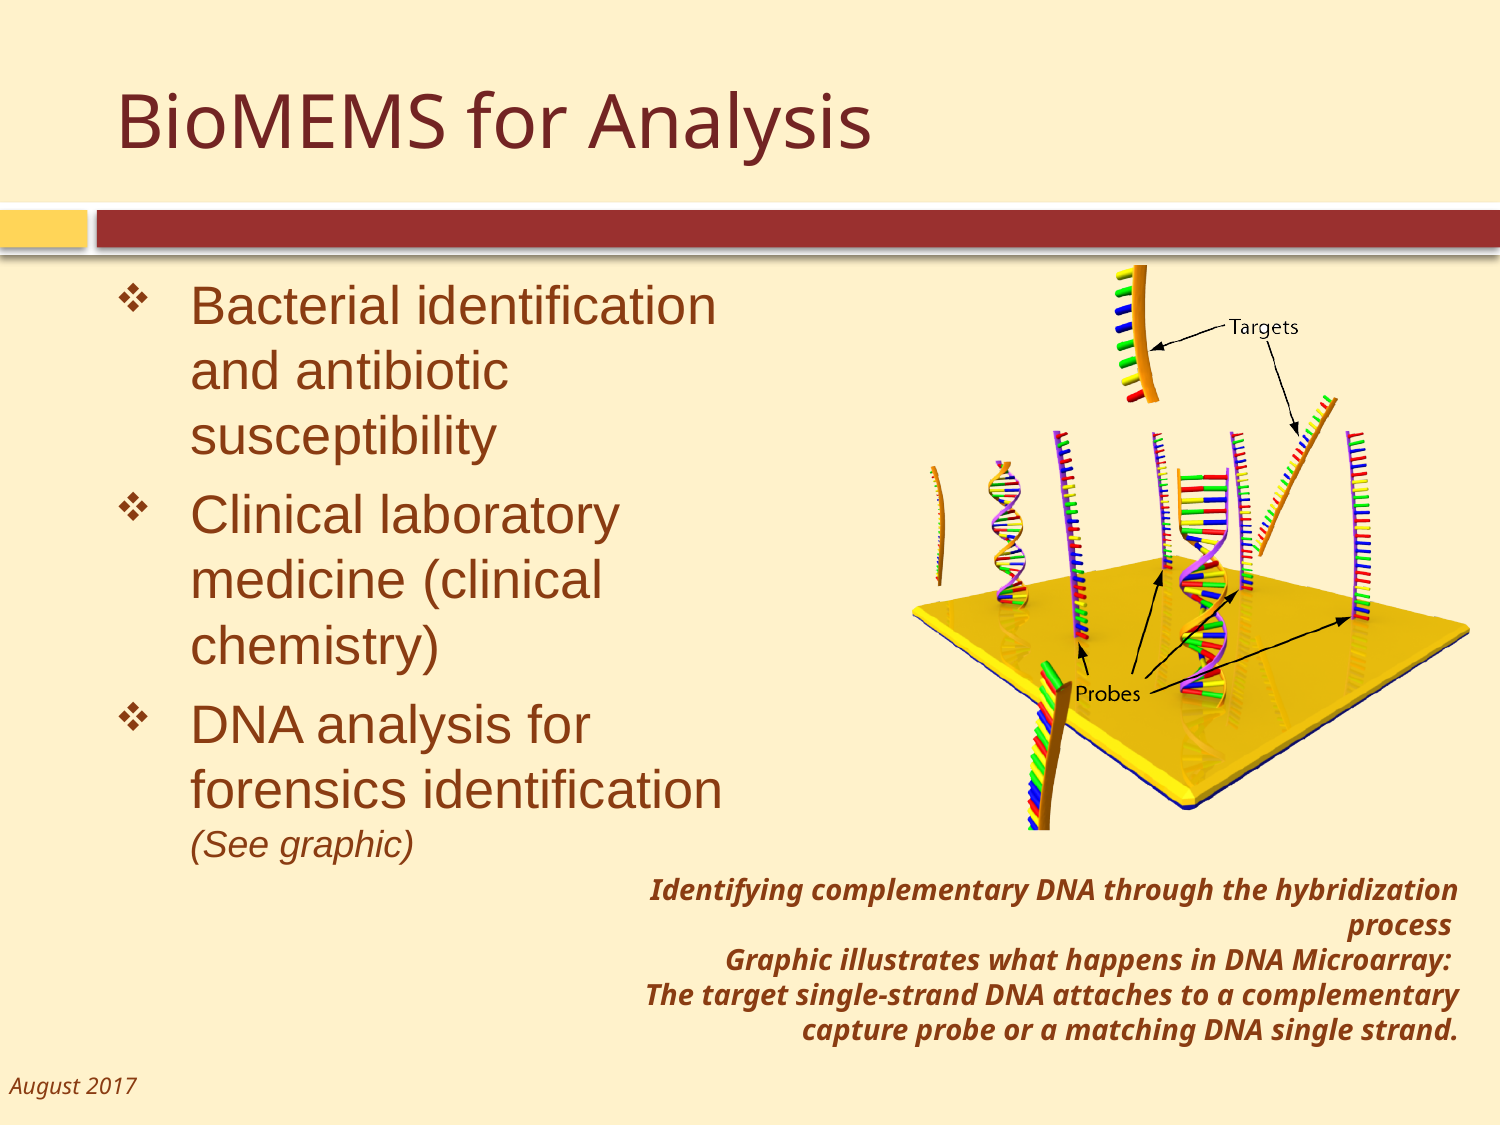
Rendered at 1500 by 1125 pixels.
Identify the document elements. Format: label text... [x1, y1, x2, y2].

text_box Identifying complementary DNA through the hybridization process Graphic illustrates what happens in DNA Microarray: The target single-strand DNA attaches to a complementary capture probe or a matching DNA single strand. [531, 863, 1475, 1054]
title BioMEMS for Analysis [100, 37, 1438, 200]
picture [908, 265, 1473, 831]
list Bacterial identification and antibiotic susceptibility Clinical laboratory medicine (clinical chemistry) DNA analysis for forensics identification (See graphic) [100, 262, 823, 1000]
